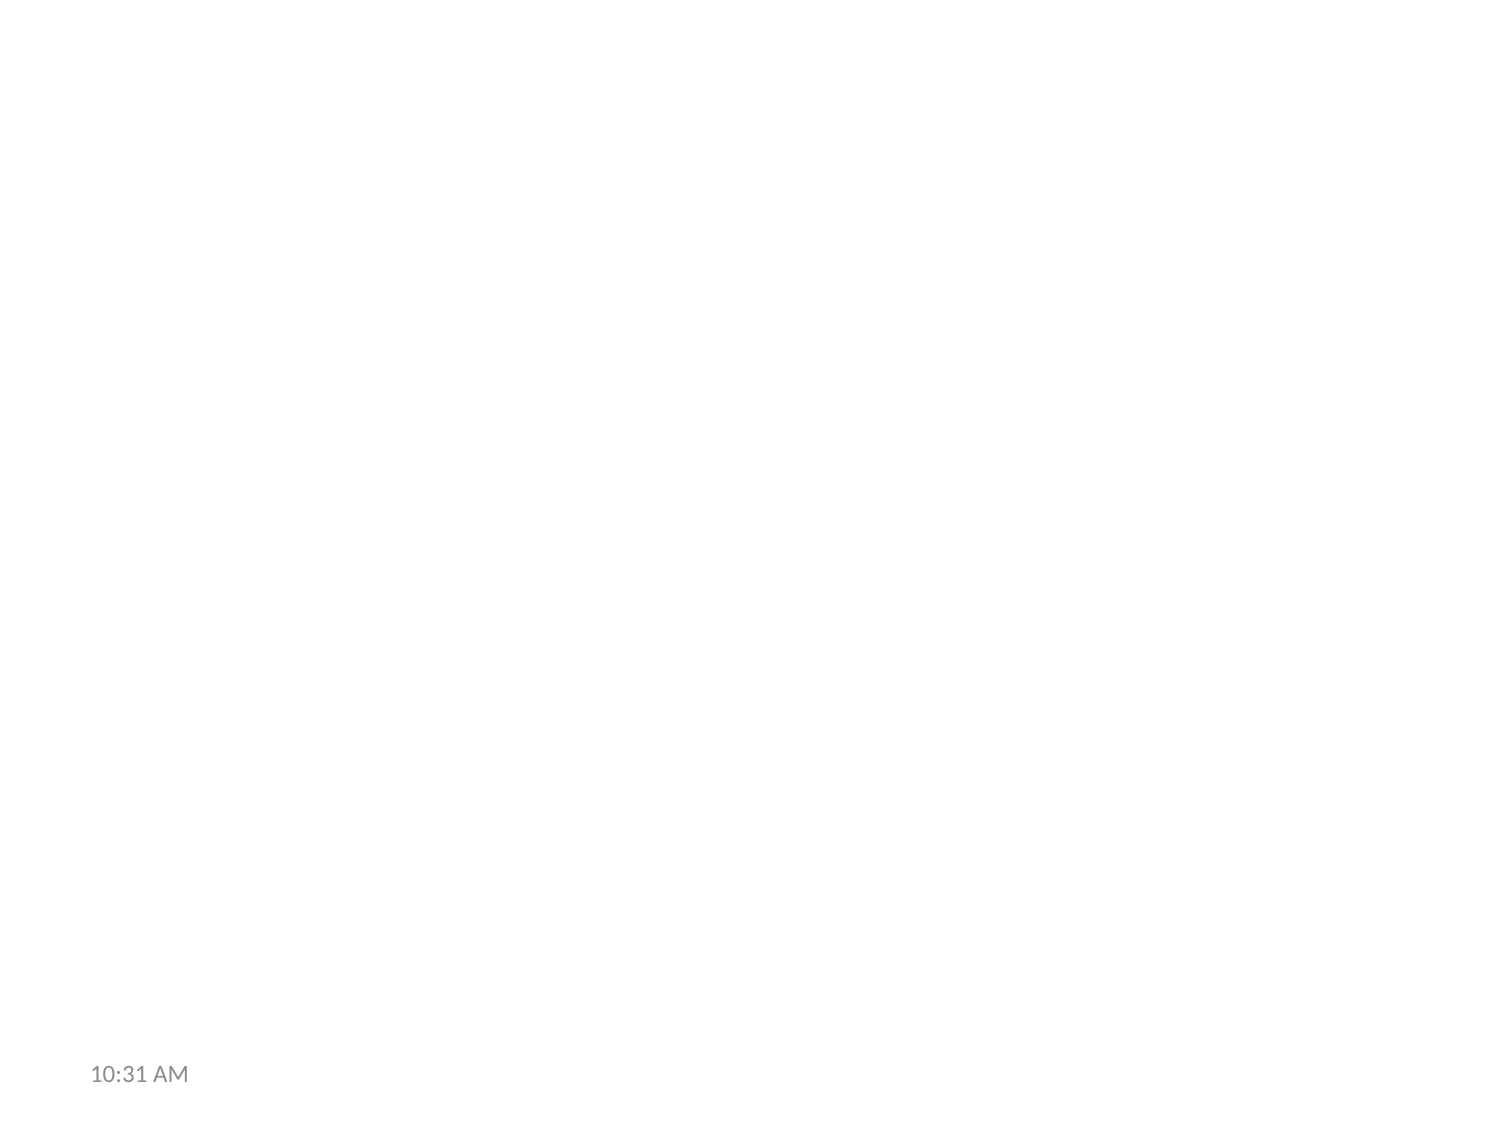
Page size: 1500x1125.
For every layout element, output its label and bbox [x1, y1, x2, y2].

slide_number [75, 1042, 425, 1103]
